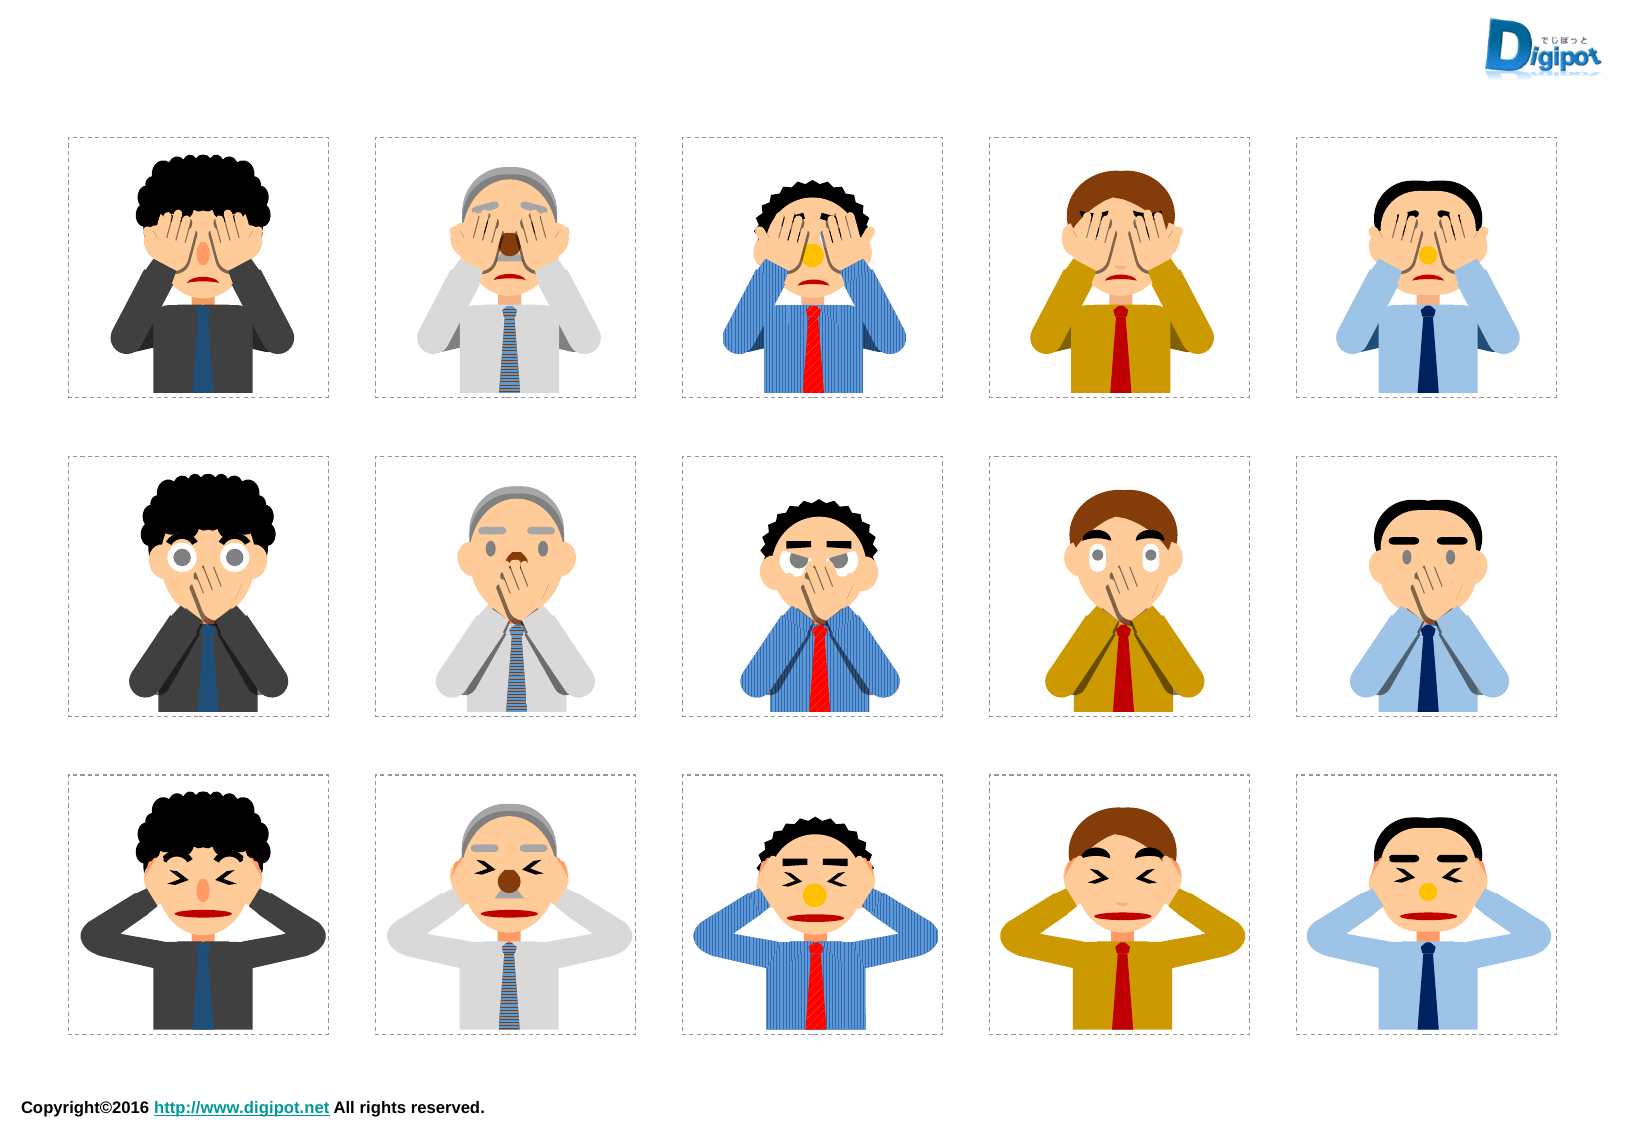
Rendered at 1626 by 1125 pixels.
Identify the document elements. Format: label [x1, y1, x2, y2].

text_box [423, 166, 591, 393]
picture [1485, 18, 1602, 82]
text_box [394, 803, 625, 1030]
text_box [1364, 499, 1495, 713]
text_box [701, 816, 932, 1030]
text_box [450, 485, 581, 713]
text_box [729, 179, 898, 393]
text_box [754, 498, 886, 713]
text_box [1343, 180, 1511, 393]
text_box [1059, 489, 1191, 713]
text_box [116, 154, 284, 393]
text_box [1036, 170, 1204, 393]
text_box [1314, 817, 1544, 1030]
text_box [88, 791, 319, 1030]
text_box [1007, 807, 1238, 1030]
text_box [140, 473, 276, 713]
